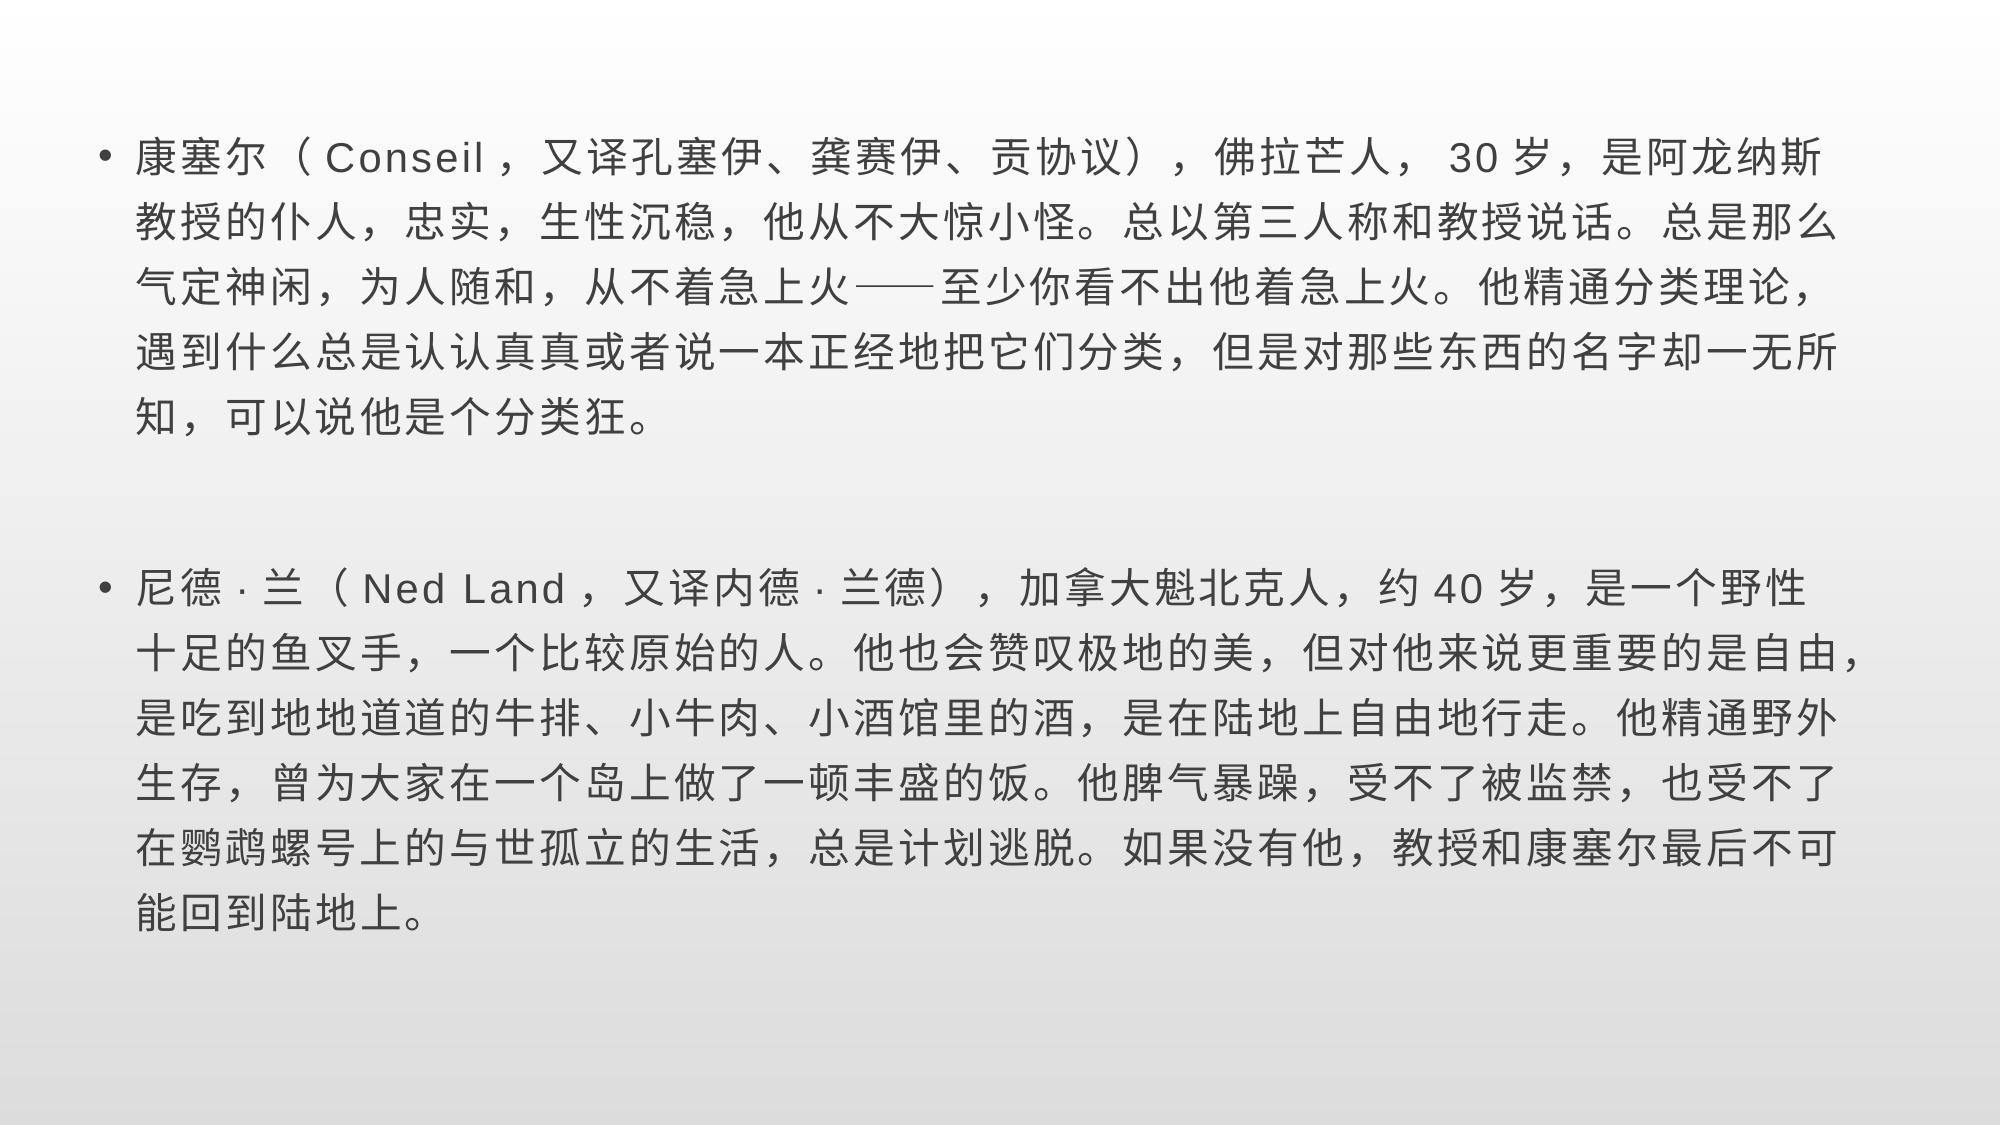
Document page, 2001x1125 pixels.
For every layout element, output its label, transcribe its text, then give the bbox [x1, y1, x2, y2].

list 康塞尔（Conseil，又译孔塞伊、龚赛伊、贡协议），佛拉芒人，30岁，是阿龙纳斯教授的仆人，忠实，生性沉稳，他从不大惊小怪。总以第三人称和教授说话。总是那么气定神闲，为人随和，从不着急上火——至少你看不出他着急上火。他精通分类理论，遇到什么总是认认真真或者说一本正经地把它们分类，但是对那些东西的名字却一无所知，可以说他是个分类狂。 尼德·兰（Ned Land，又译内德·兰德），加拿大魁北克人，约40岁，是一个野性十足的鱼叉手，一个比较原始的人。他也会赞叹极地的美，但对他来说更重要的是自由，是吃到地地道道的牛排、小牛肉、小酒馆里的酒，是在陆地上自由地行走。他精通野外生存，曾为大家在一个岛上做了一顿丰盛的饭。他脾气暴躁，受不了被监禁，也受不了在鹦鹉螺号上的与世孤立的生活，总是计划逃脱。如果没有他，教授和康塞尔最后不可能回到陆地上。 [81, 115, 1862, 943]
